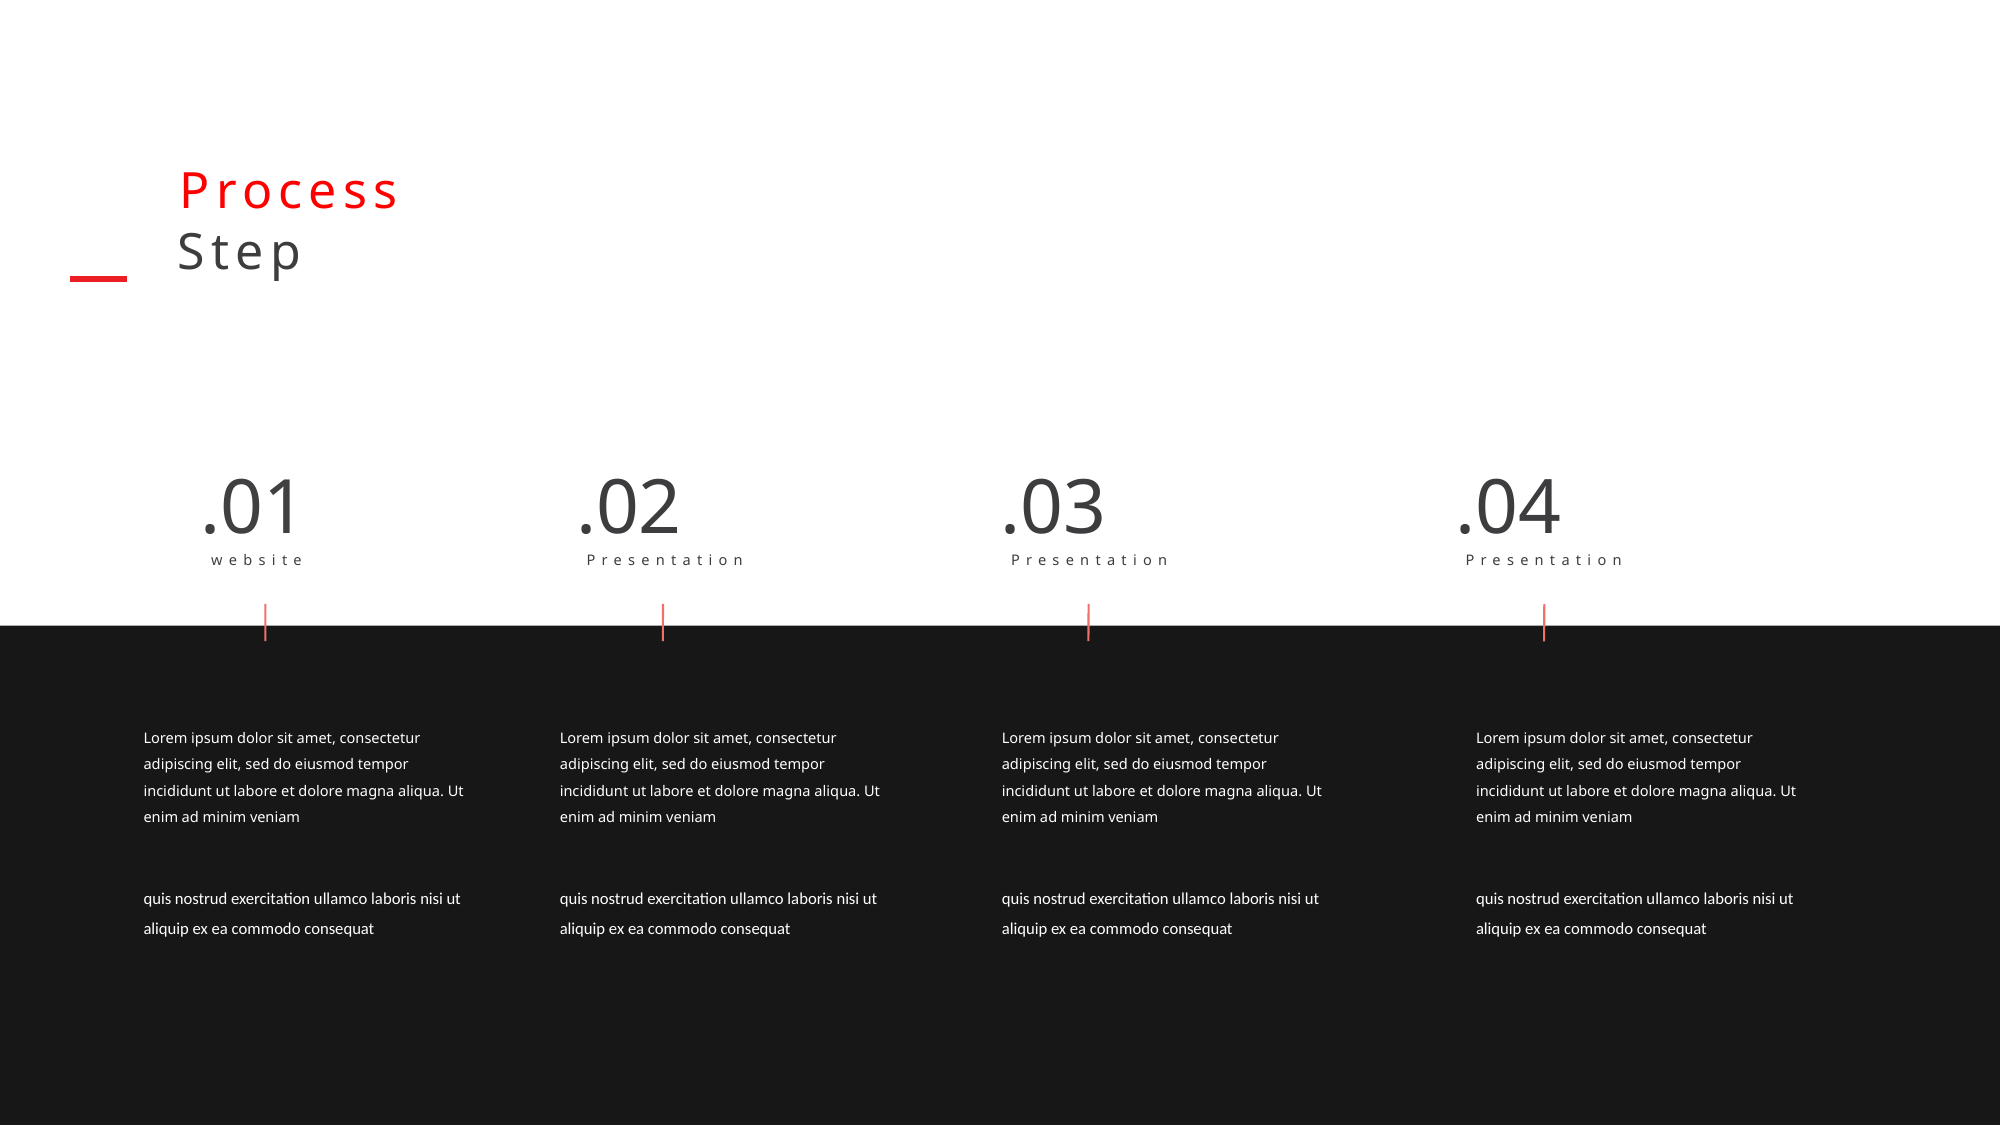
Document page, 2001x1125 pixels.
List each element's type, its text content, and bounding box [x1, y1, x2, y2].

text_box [1421, 451, 1657, 577]
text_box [541, 451, 778, 577]
text_box Process [165, 151, 441, 226]
text_box Lorem ipsum dolor sit amet, consectetur adipiscing elit, sed do eiusmod tempor incididunt ut labore et dolore magna aliqua. Ut enim ad minim veniam quis nostrud exercitation ullamco laboris nisi ut aliquip ex ea commodo consequat [545, 712, 901, 945]
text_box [966, 451, 1203, 577]
text_box [0, 625, 2000, 1125]
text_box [166, 451, 360, 577]
text_box Step [163, 211, 340, 287]
text_box Lorem ipsum dolor sit amet, consectetur adipiscing elit, sed do eiusmod tempor incididunt ut labore et dolore magna aliqua. Ut enim ad minim veniam quis nostrud exercitation ullamco laboris nisi ut aliquip ex ea commodo consequat [987, 712, 1343, 945]
text_box Lorem ipsum dolor sit amet, consectetur adipiscing elit, sed do eiusmod tempor incididunt ut labore et dolore magna aliqua. Ut enim ad minim veniam quis nostrud exercitation ullamco laboris nisi ut aliquip ex ea commodo consequat [1461, 712, 1817, 945]
text_box Lorem ipsum dolor sit amet, consectetur adipiscing elit, sed do eiusmod tempor incididunt ut labore et dolore magna aliqua. Ut enim ad minim veniam quis nostrud exercitation ullamco laboris nisi ut aliquip ex ea commodo consequat [128, 712, 485, 945]
